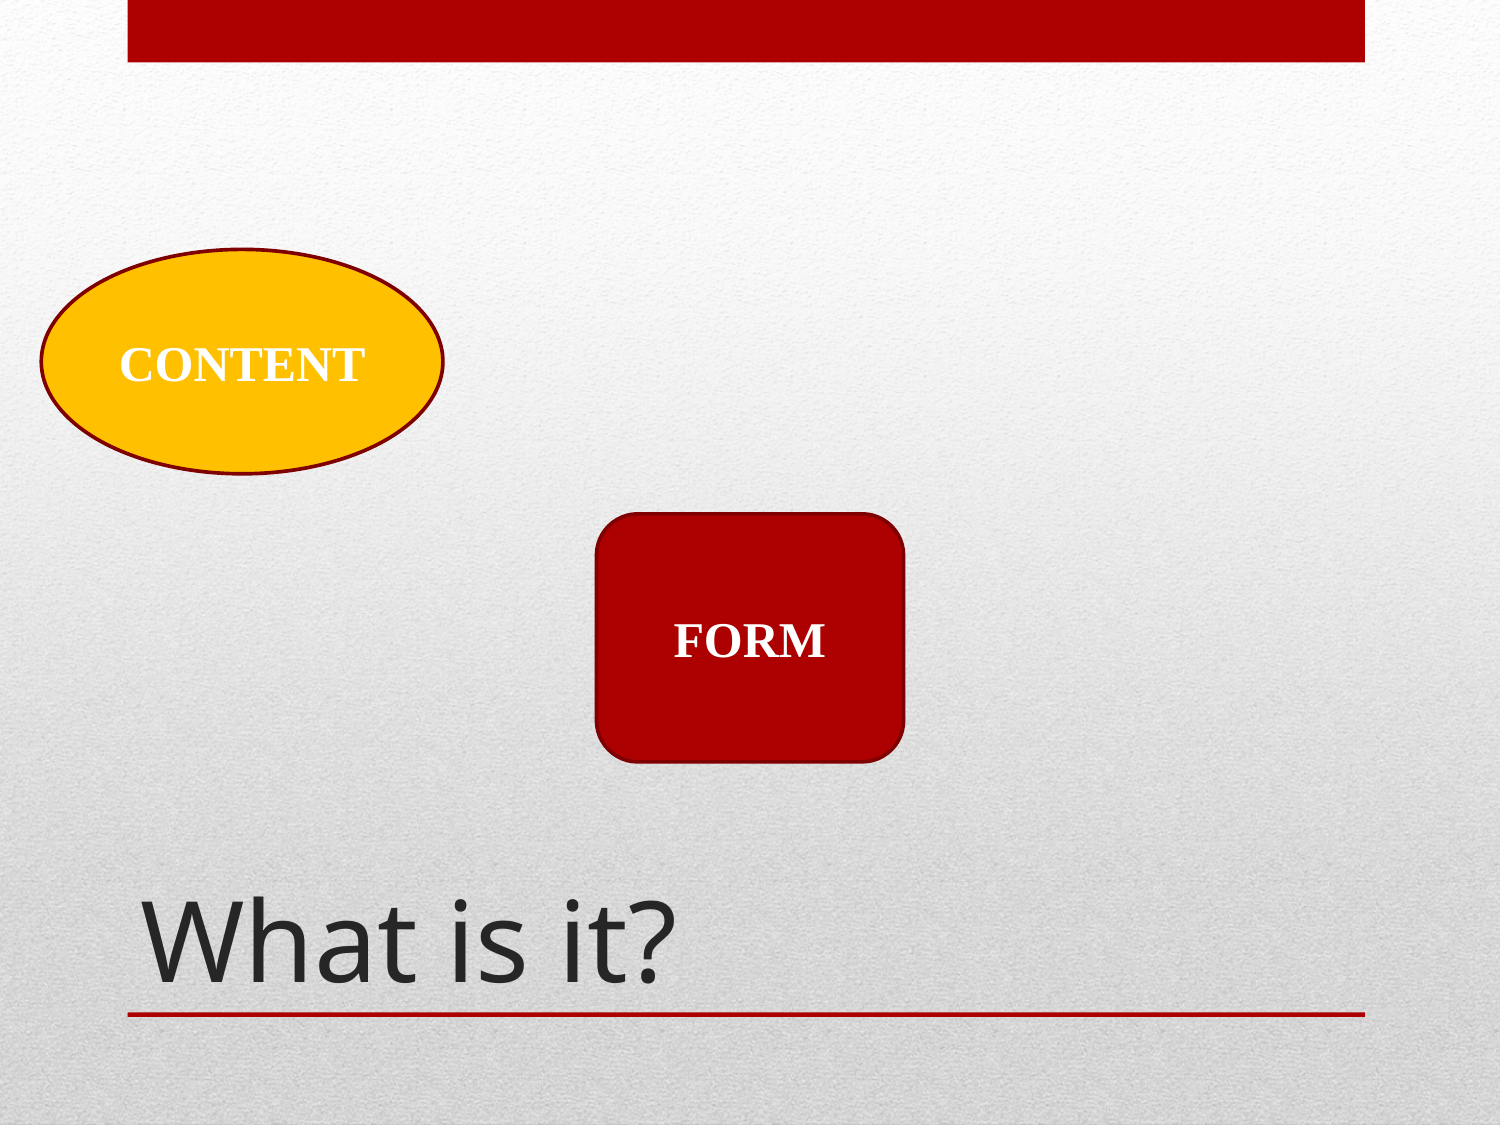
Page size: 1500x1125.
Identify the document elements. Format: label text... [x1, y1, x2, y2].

title What is it? [125, 750, 1238, 1013]
text_box FORM [594, 512, 906, 764]
text_box CONTENT [39, 247, 445, 476]
